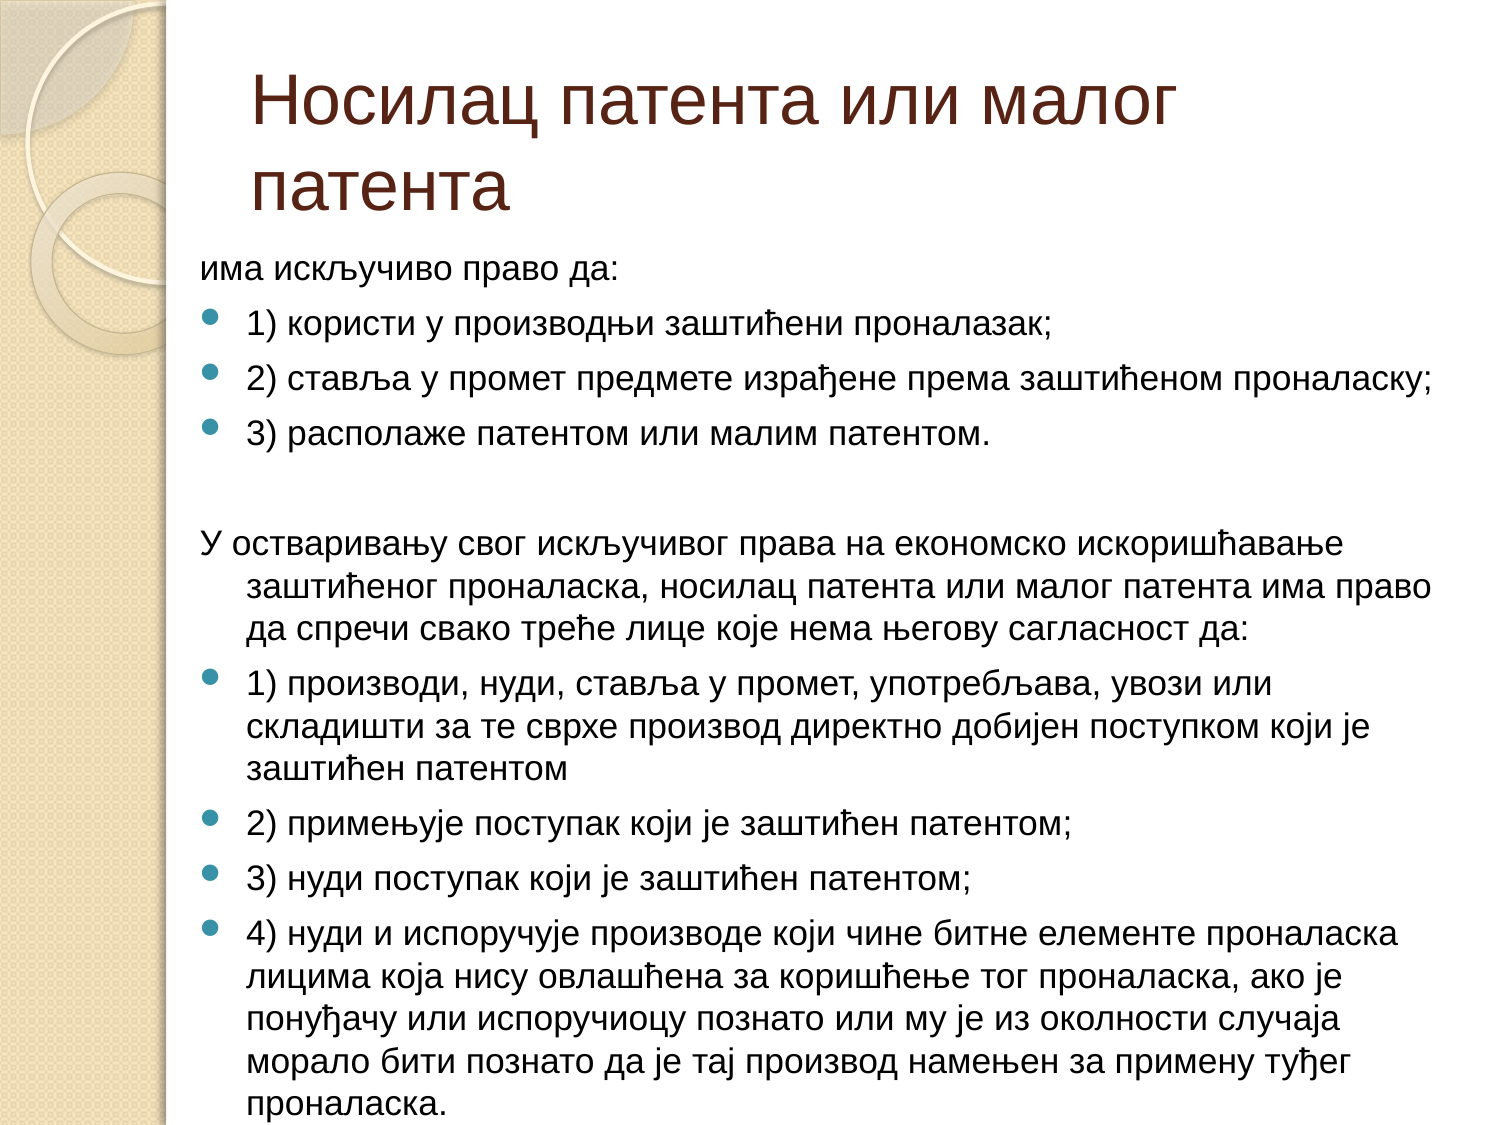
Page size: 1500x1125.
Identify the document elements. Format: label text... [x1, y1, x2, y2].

list има искључиво право да: 1) користи у производњи заштићени проналазак; 2) ставља у промет предмете израђене према заштићеном проналаску; 3) располаже патентом или малим патентом. У остваривању свог искључивог права на економско искоришћавање заштићеног проналаска, носилац патента или малог патента има право да спречи свако треће лице које нема његову сагласност да: 1) производи, нуди, ставља у промет, употребљава, увози или складишти за те сврхе производ директно добијен поступком који је заштићен патентом 2) примењује поступак који је заштићен патентом; 3) нуди поступак који је заштићен патентом; 4) нуди и испоручује производе који чине битне елементе проналаска лицима која нису овлашћена за коришћење тог проналаска, ако је понуђачу или испоручиоцу познато или му је из околности случаја морало бити познато да је тај производ намењен за примену туђег проналаска. [171, 237, 1466, 1125]
title Носилац патента или малог патента [235, 45, 1466, 233]
